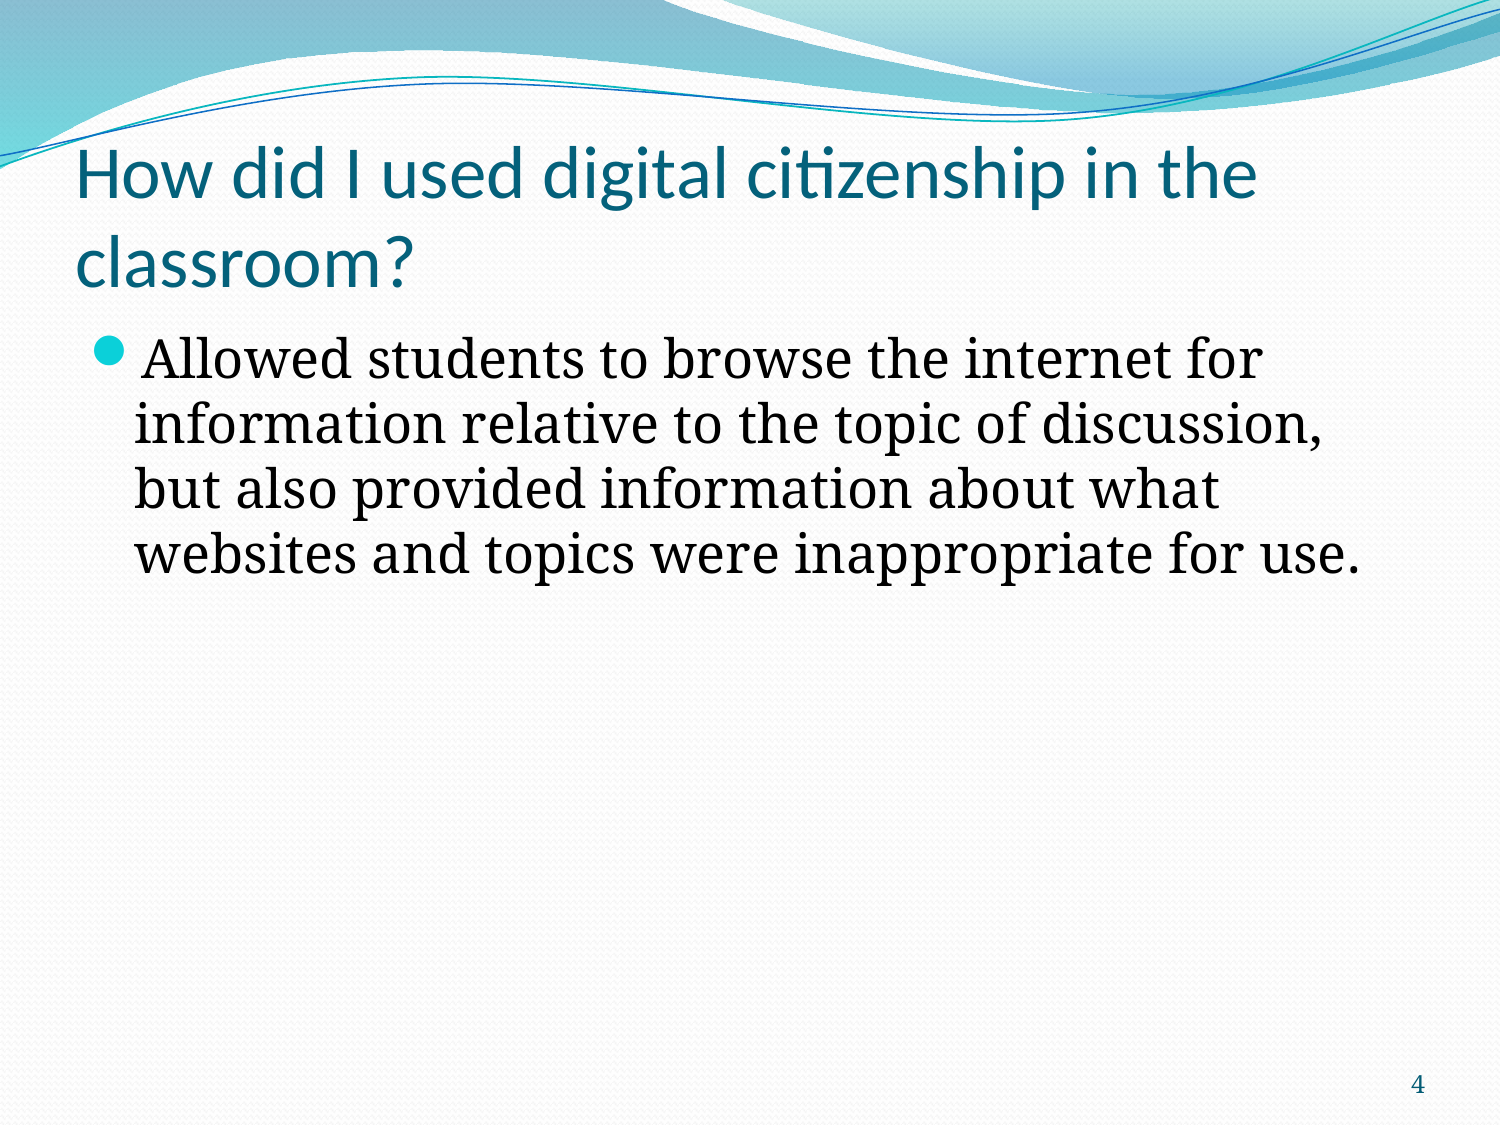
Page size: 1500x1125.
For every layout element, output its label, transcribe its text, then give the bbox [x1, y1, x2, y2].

title How did I used digital citizenship in the classroom? [75, 115, 1425, 303]
slide_number 4 [1299, 1042, 1425, 1103]
list Allowed students to browse the internet for information relative to the topic of discussion, but also provided information about what websites and topics were inappropriate for use. [75, 317, 1425, 1038]
